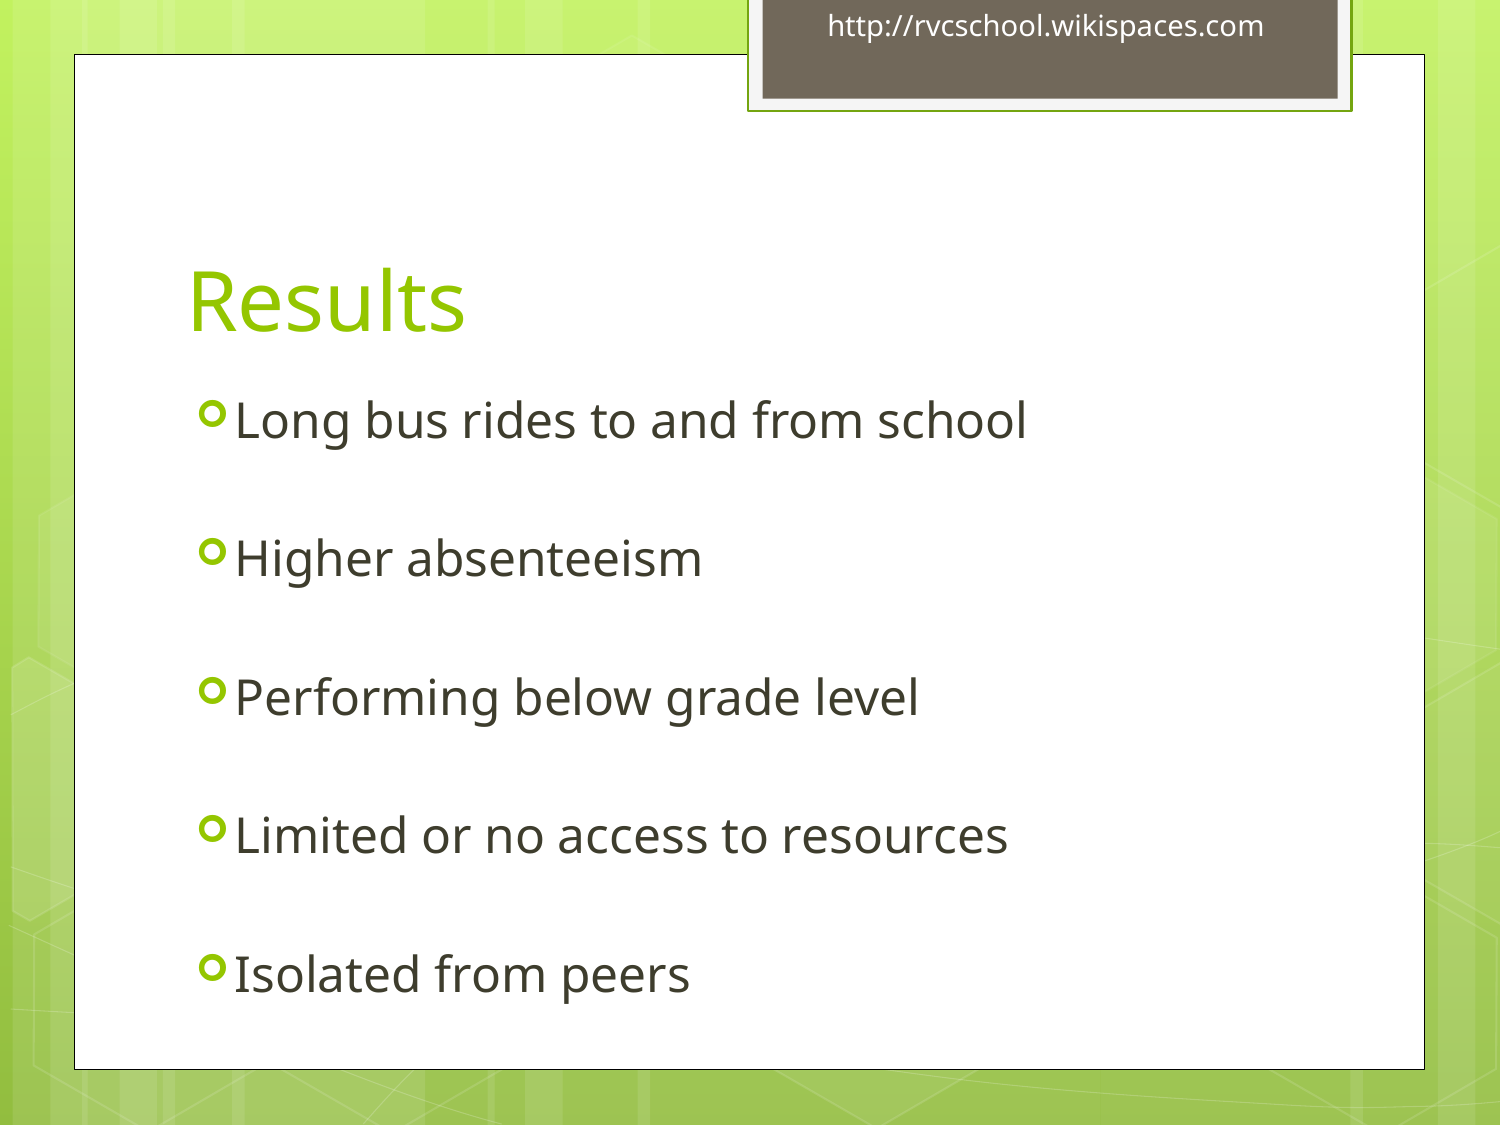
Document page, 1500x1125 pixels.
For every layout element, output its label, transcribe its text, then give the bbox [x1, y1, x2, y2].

list Long bus rides to and from school Higher absenteeism Performing below grade level Limited or no access to resources Isolated from peers [171, 381, 1283, 1013]
title Results [171, 168, 1324, 357]
text_box http://rvcschool.wikispaces.com [812, 0, 1280, 50]
